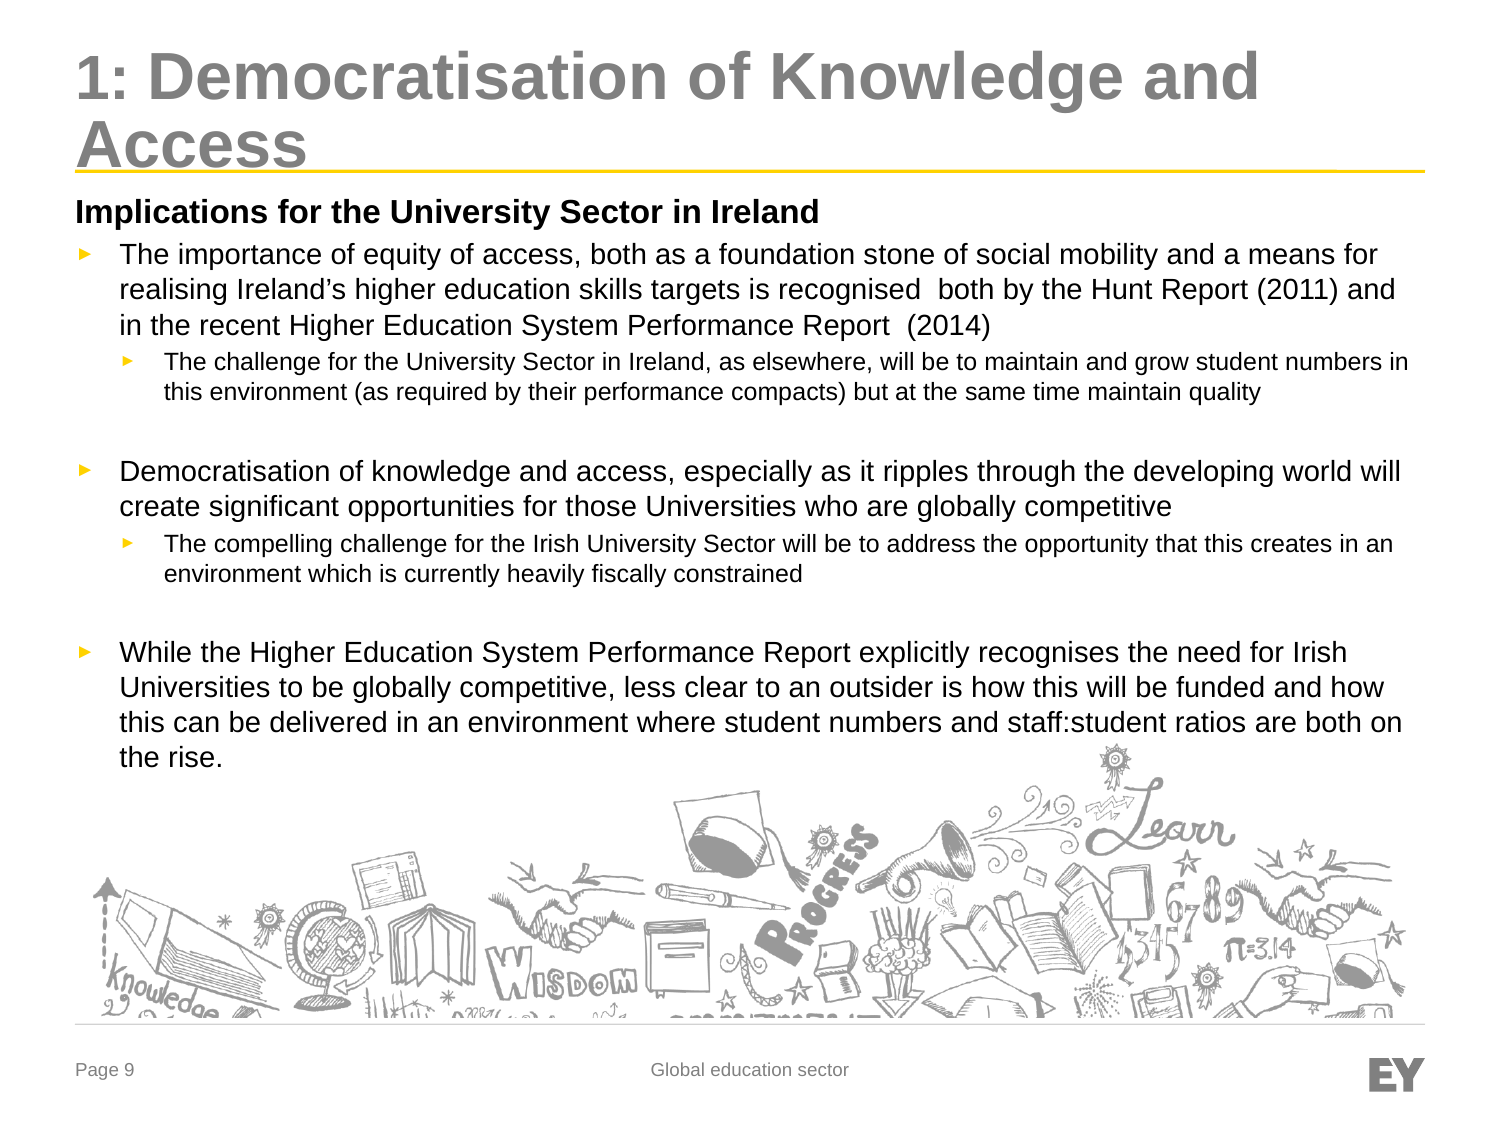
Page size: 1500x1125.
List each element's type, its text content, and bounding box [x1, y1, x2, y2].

list Implications for the University Sector in Ireland The importance of equity of access, both as a foundation stone of social mobility and a means for realising Ireland’s higher education skills targets is recognised both by the Hunt Report (2011) and in the recent Higher Education System Performance Report (2014) The challenge for the University Sector in Ireland, as elsewhere, will be to maintain and grow student numbers in this environment (as required by their performance compacts) but at the same time maintain quality Democratisation of knowledge and access, especially as it ripples through the developing world will create significant opportunities for those Universities who are globally competitive The compelling challenge for the Irish University Sector will be to address the opportunity that this creates in an environment which is currently heavily fiscally constrained While the Higher Education System Performance Report explicitly recognises the need for Irish Universities to be globally competitive, less clear to an outsider is how this will be funded and how this can be delivered in an environment where student numbers and staff:student ratios are both on the rise. [75, 190, 1425, 744]
picture [78, 743, 1426, 1018]
title 1: Democratisation of Knowledge and Access [75, 45, 1425, 170]
